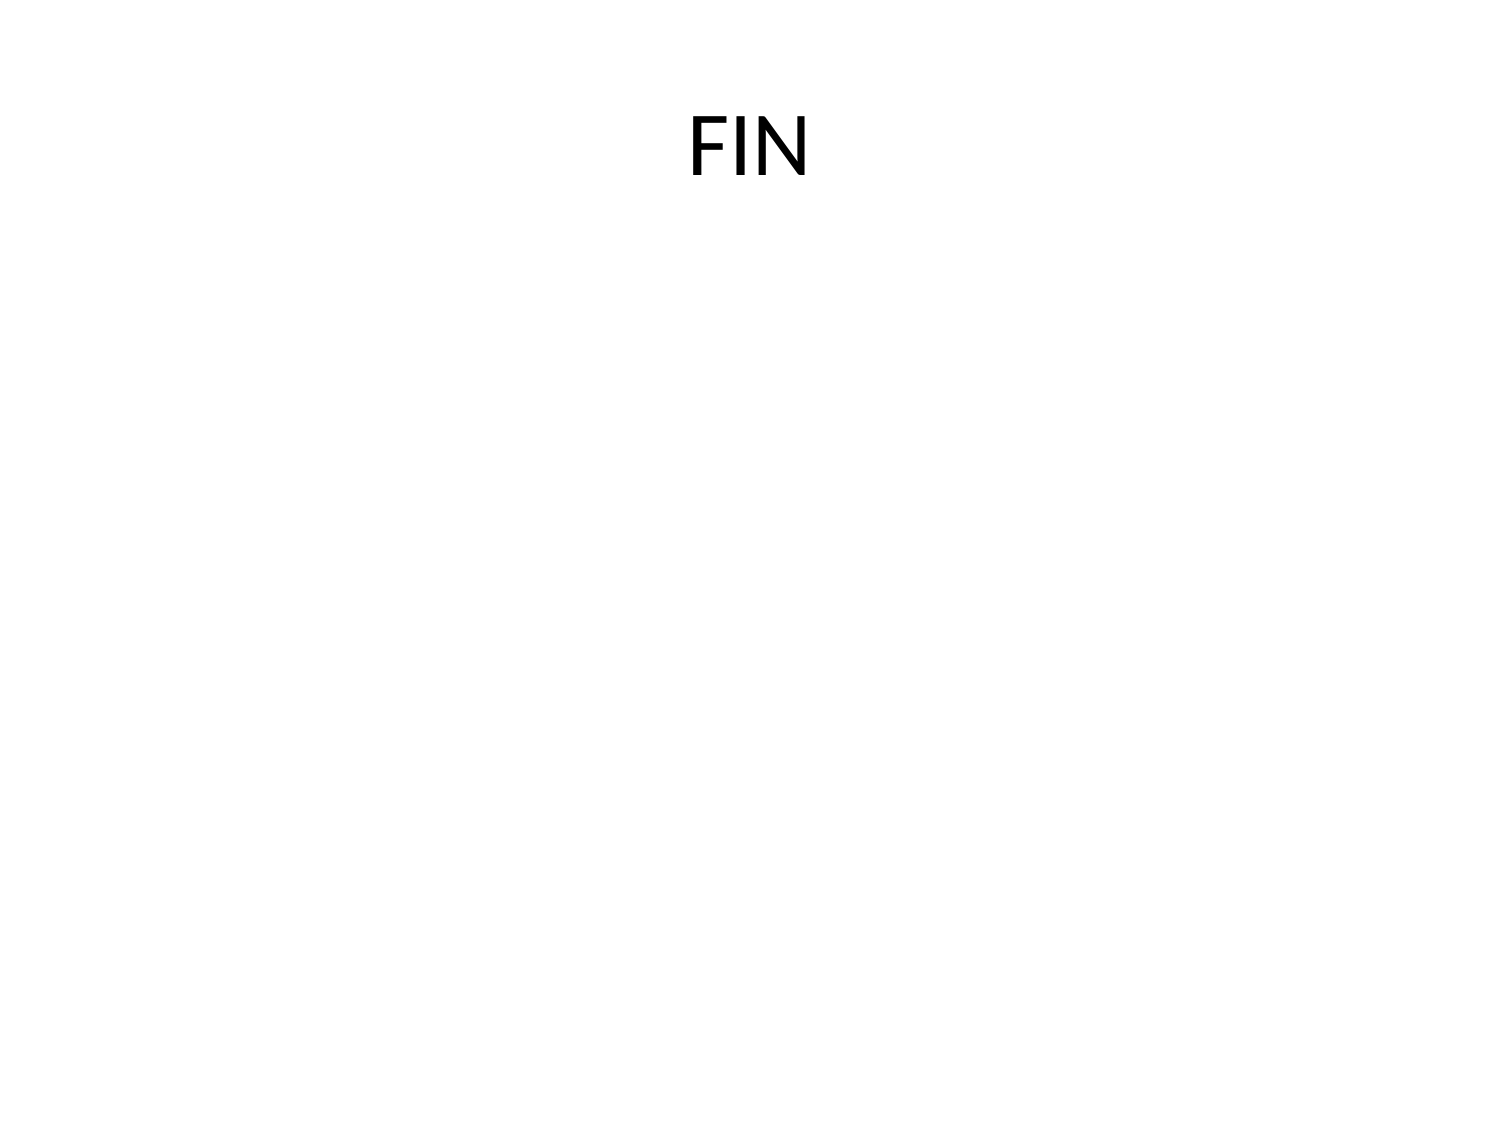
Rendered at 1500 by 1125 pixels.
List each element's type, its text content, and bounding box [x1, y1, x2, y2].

title FIN [75, 45, 1425, 233]
